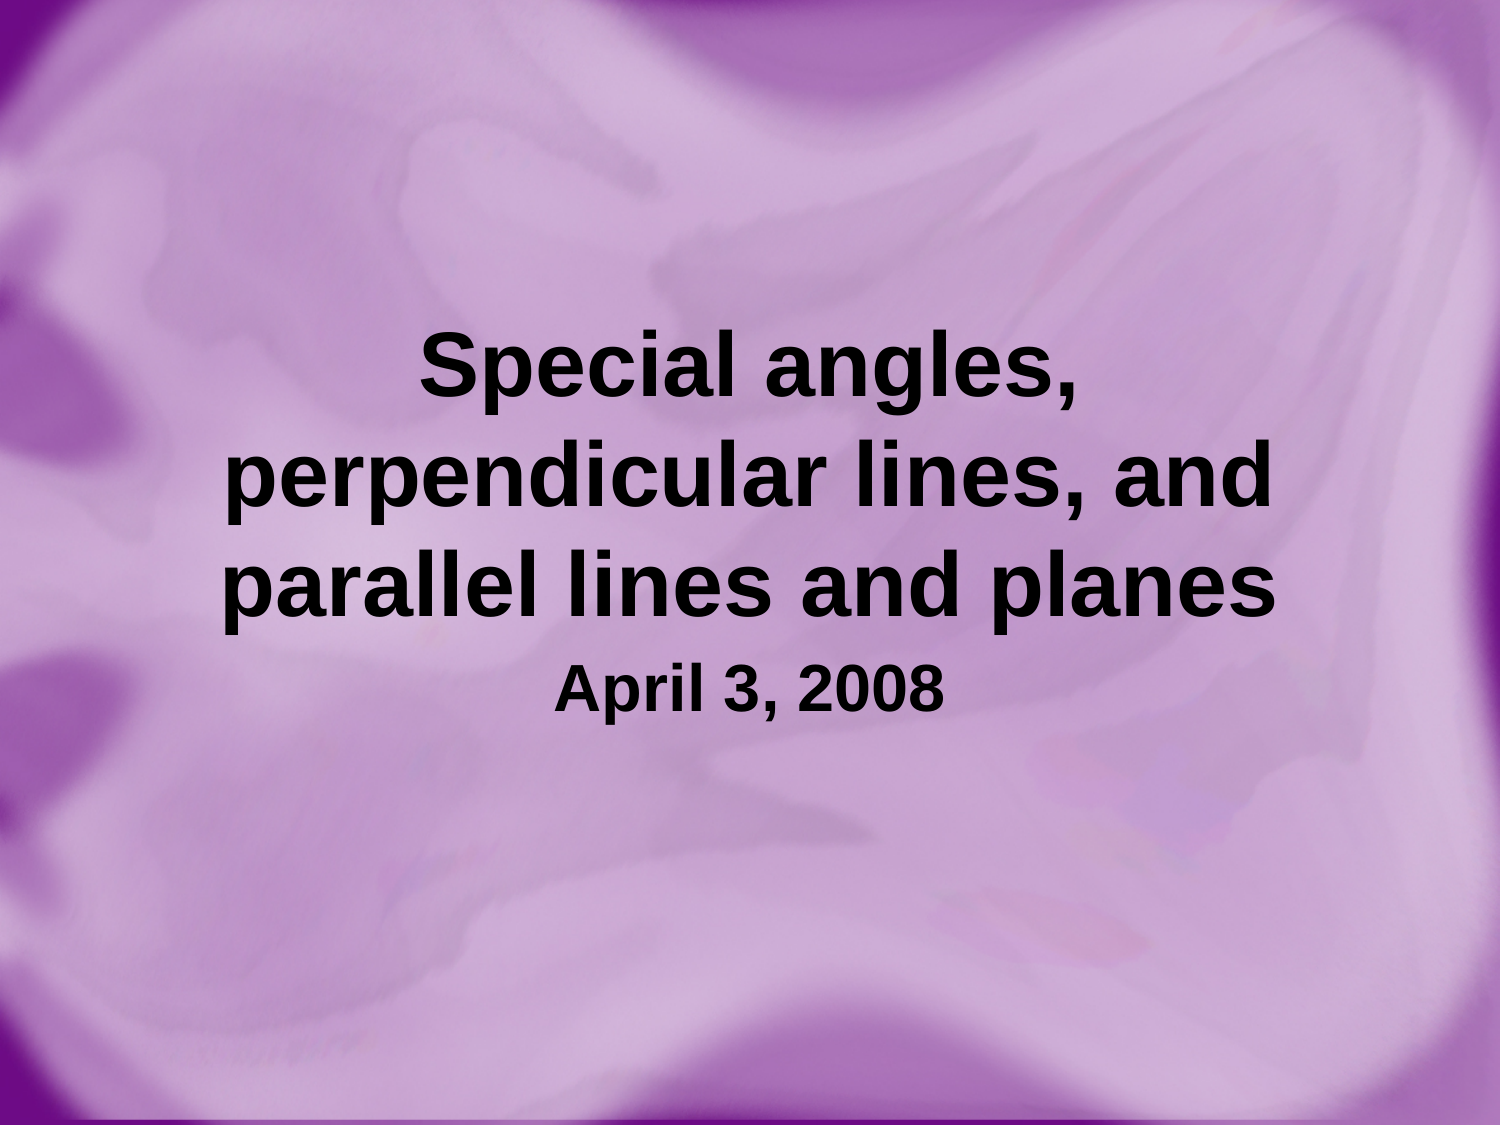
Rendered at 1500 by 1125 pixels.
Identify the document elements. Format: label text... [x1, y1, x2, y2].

subtitle April 3, 2008 [224, 637, 1276, 926]
title Special angles, perpendicular lines, and parallel lines and planes [112, 349, 1388, 591]
picture [0, 0, 1500, 1125]
